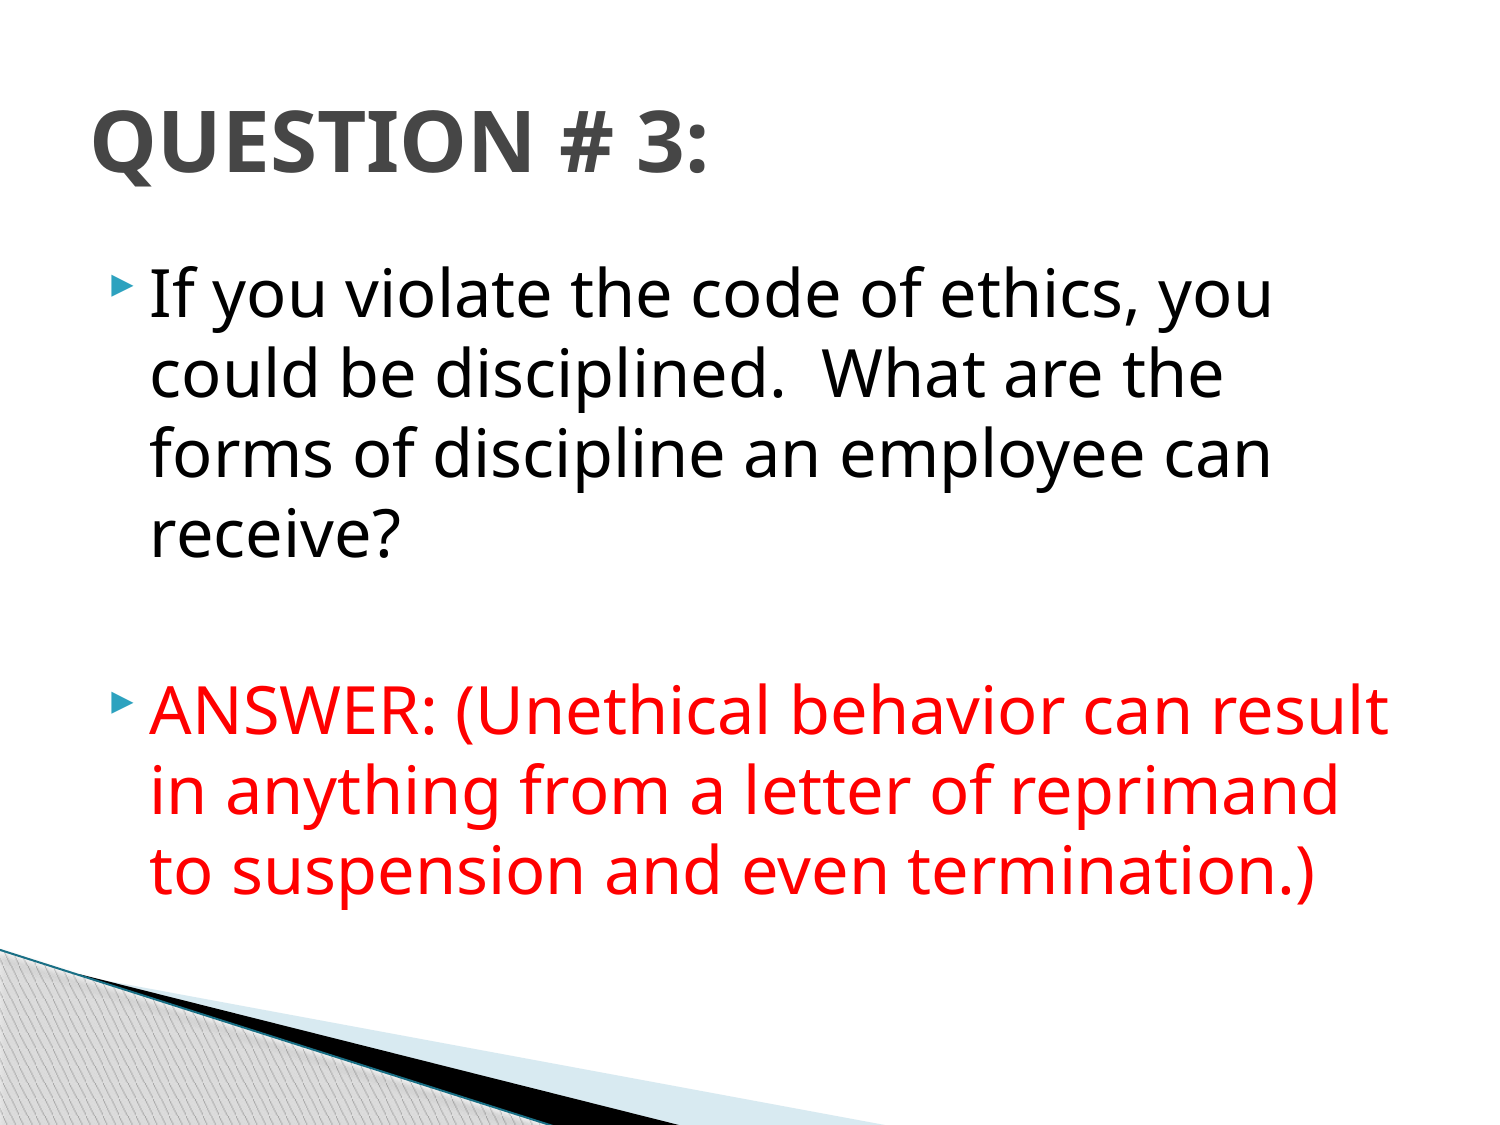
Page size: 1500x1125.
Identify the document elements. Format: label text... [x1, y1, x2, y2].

title QUESTION # 3: [75, 45, 1425, 233]
list If you violate the code of ethics, you could be disciplined. What are the forms of discipline an employee can receive? ANSWER: (Unethical behavior can result in anything from a letter of reprimand to suspension and even termination.) [75, 243, 1425, 986]
